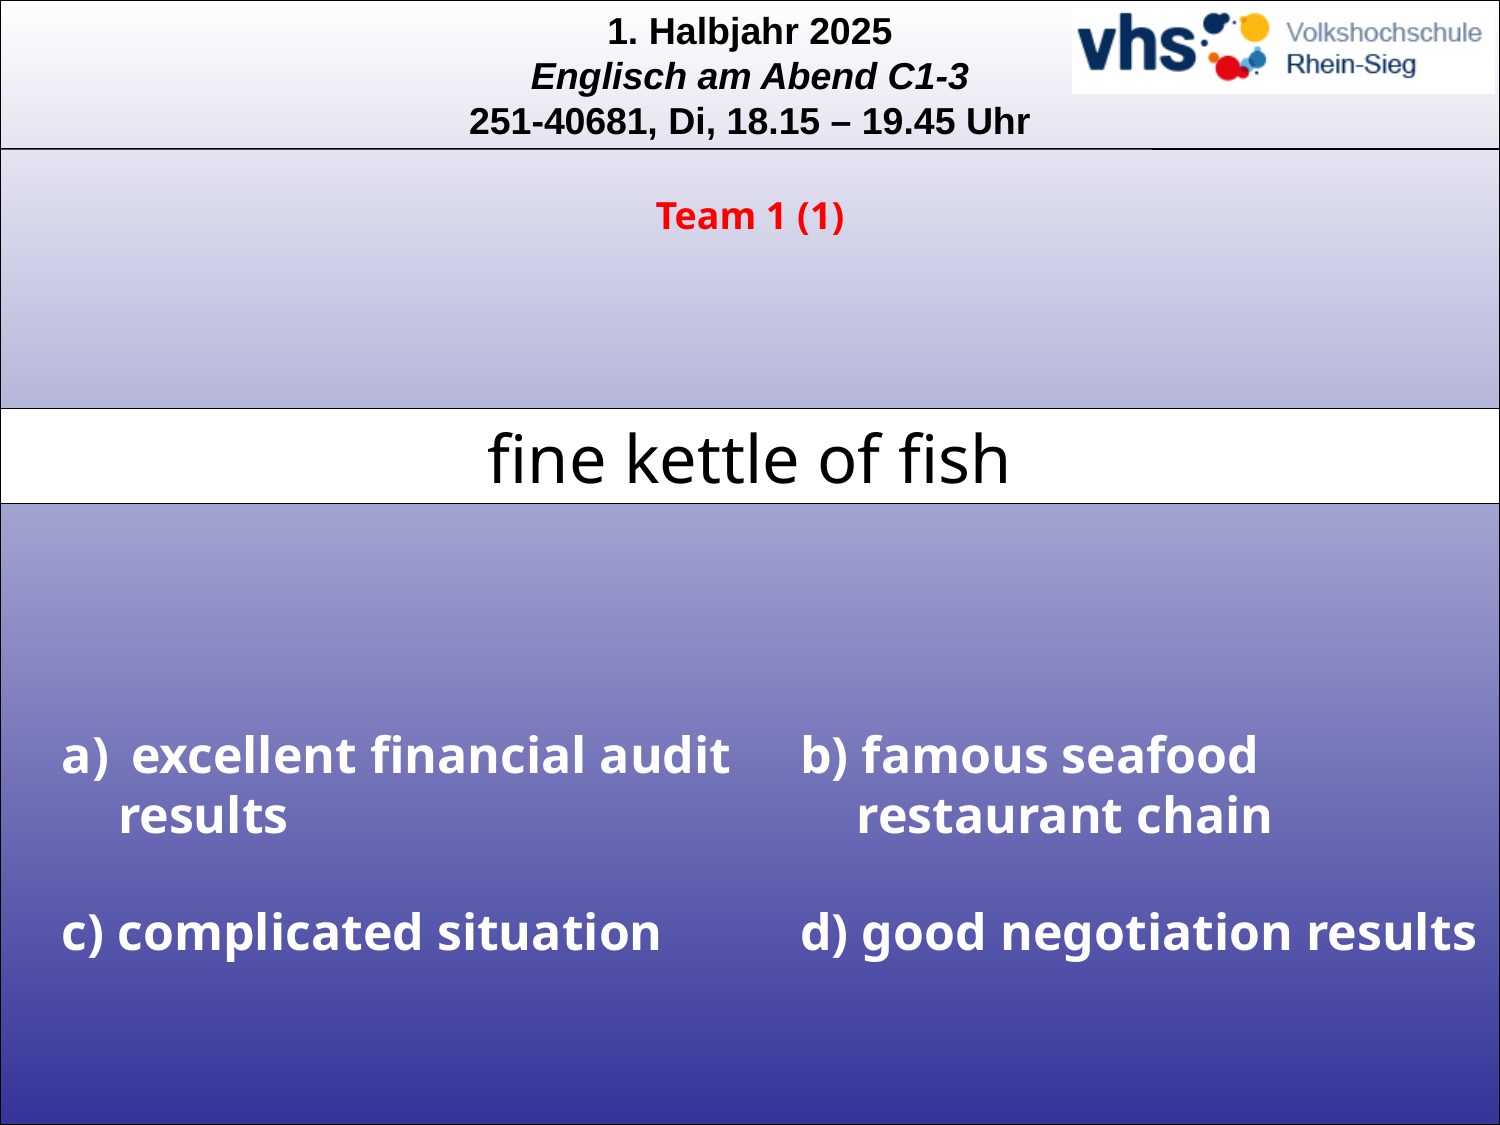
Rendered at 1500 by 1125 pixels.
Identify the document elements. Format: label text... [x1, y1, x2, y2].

title fine kettle of fish [0, 408, 1500, 504]
text_box excellent financial audit results [47, 716, 785, 851]
text_box d) good negotiation results [785, 893, 1495, 968]
picture [1072, 7, 1495, 94]
text_box c) complicated situation [47, 893, 774, 968]
text_box b) famous seafood restaurant chain [785, 716, 1500, 851]
text_box Team 1 (1) [0, 184, 1500, 245]
